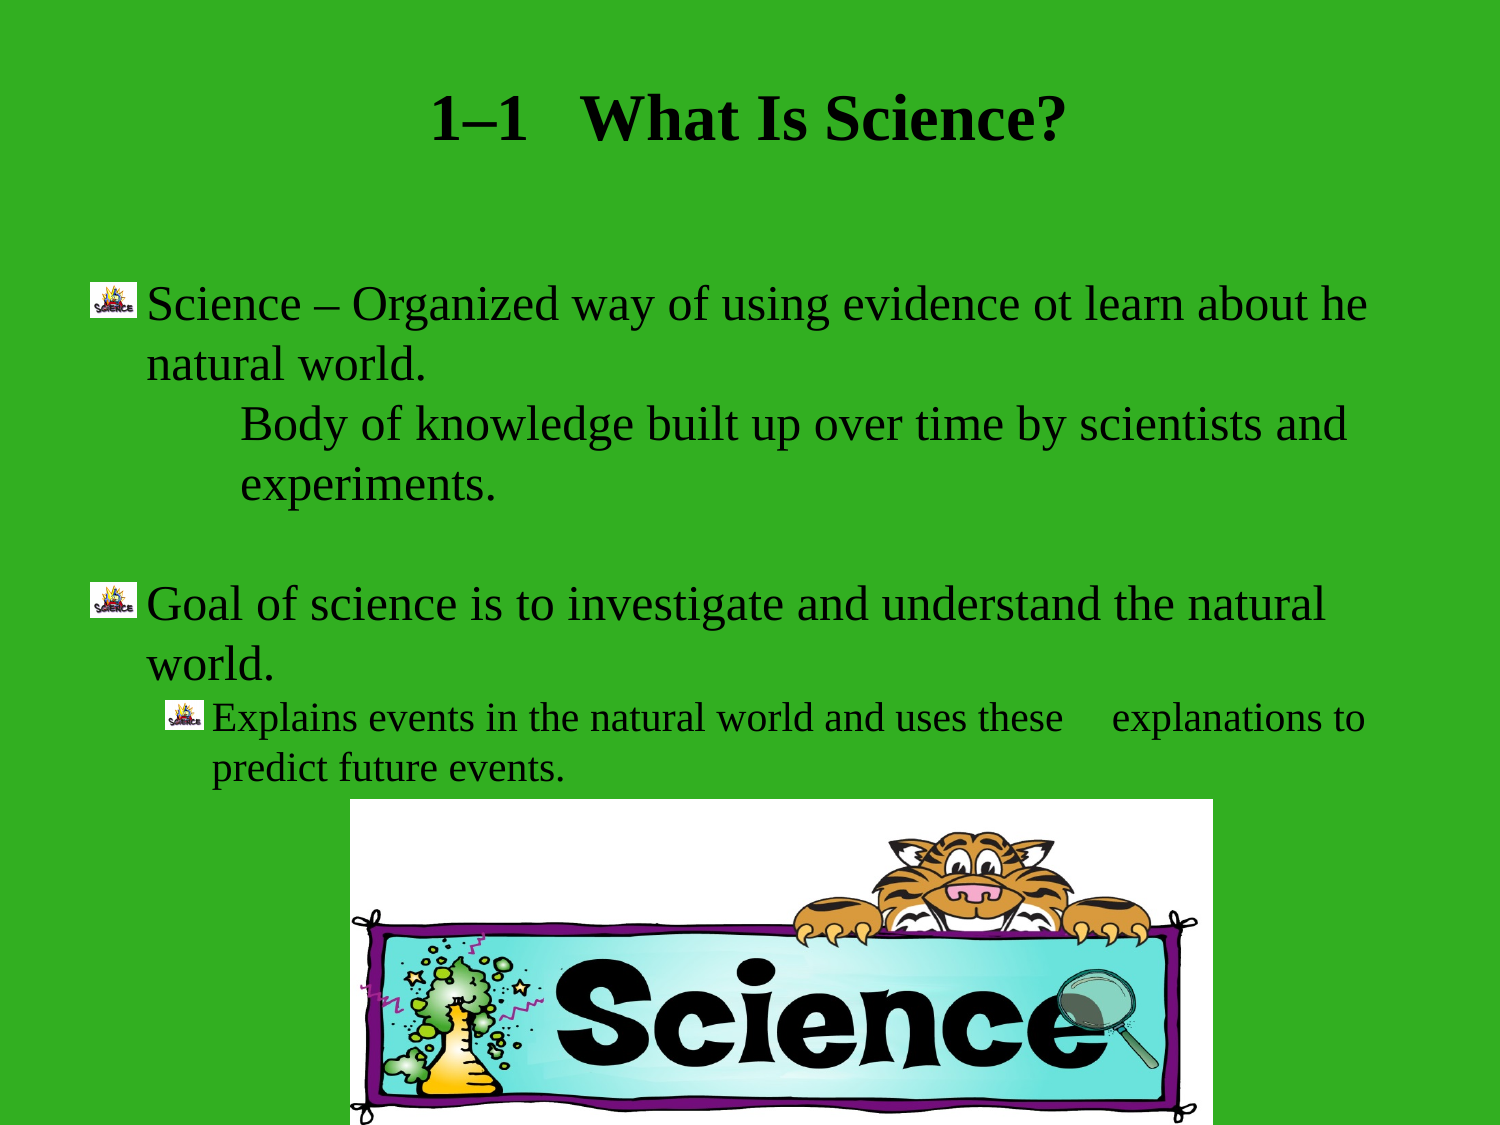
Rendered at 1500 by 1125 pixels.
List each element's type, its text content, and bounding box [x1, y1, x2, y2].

picture [90, 282, 128, 318]
picture [349, 799, 1213, 1125]
picture [90, 582, 128, 618]
picture [165, 700, 197, 730]
title 1–1 What Is Science? [75, 45, 1425, 233]
list Science – Organized way of using evidence ot learn about he natural world. Body of knowledge built up over time by scientists and experiments. Goal of science is to investigate and understand the natural world. Explains events in the natural world and uses these explanations to predict future events. [75, 262, 1425, 1005]
